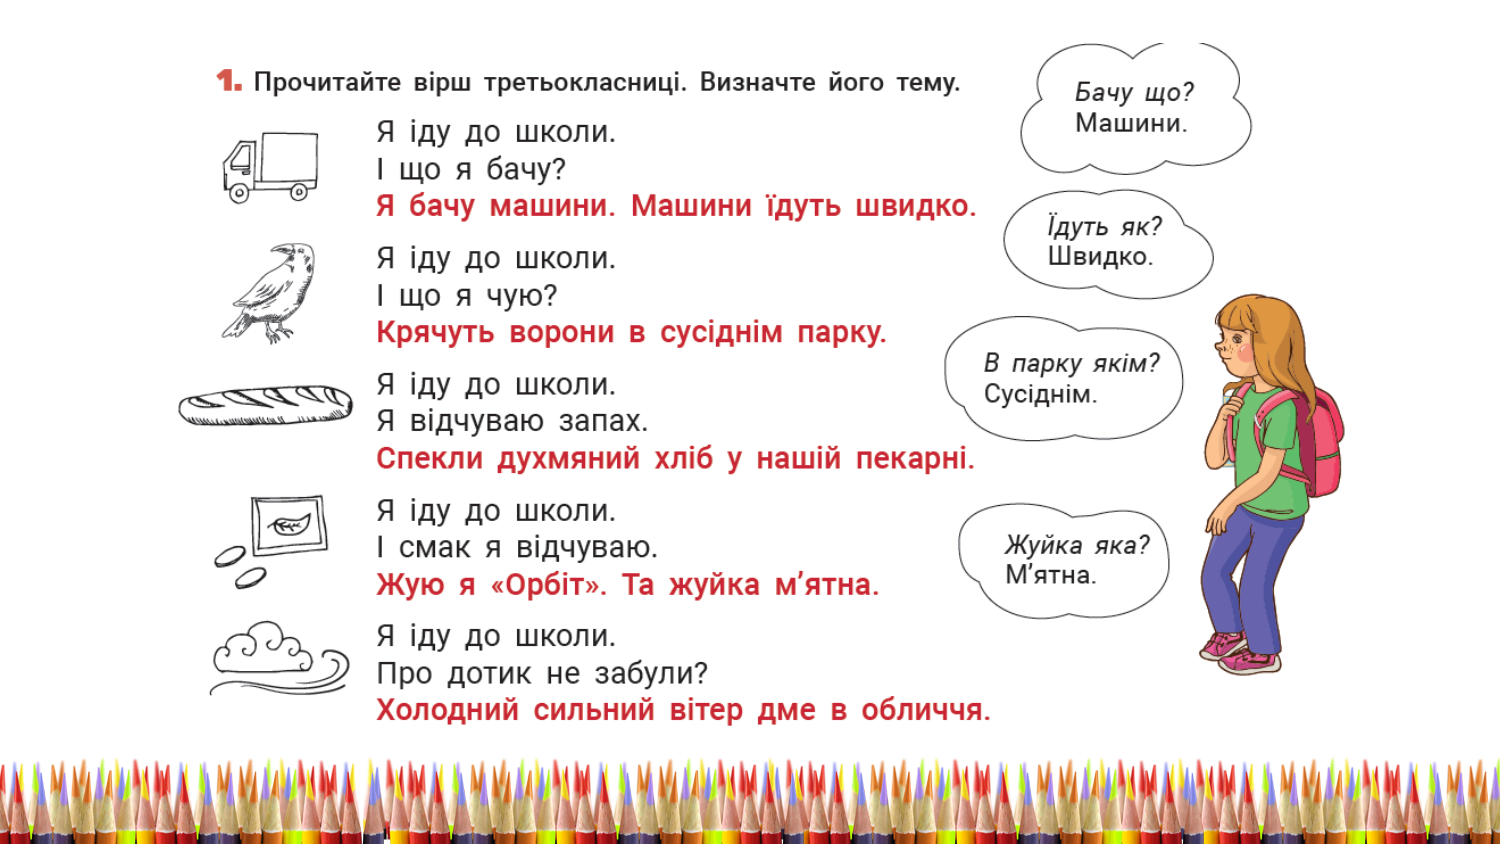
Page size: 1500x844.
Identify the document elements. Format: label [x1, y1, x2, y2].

picture [0, 756, 1500, 844]
picture [159, 43, 1373, 736]
